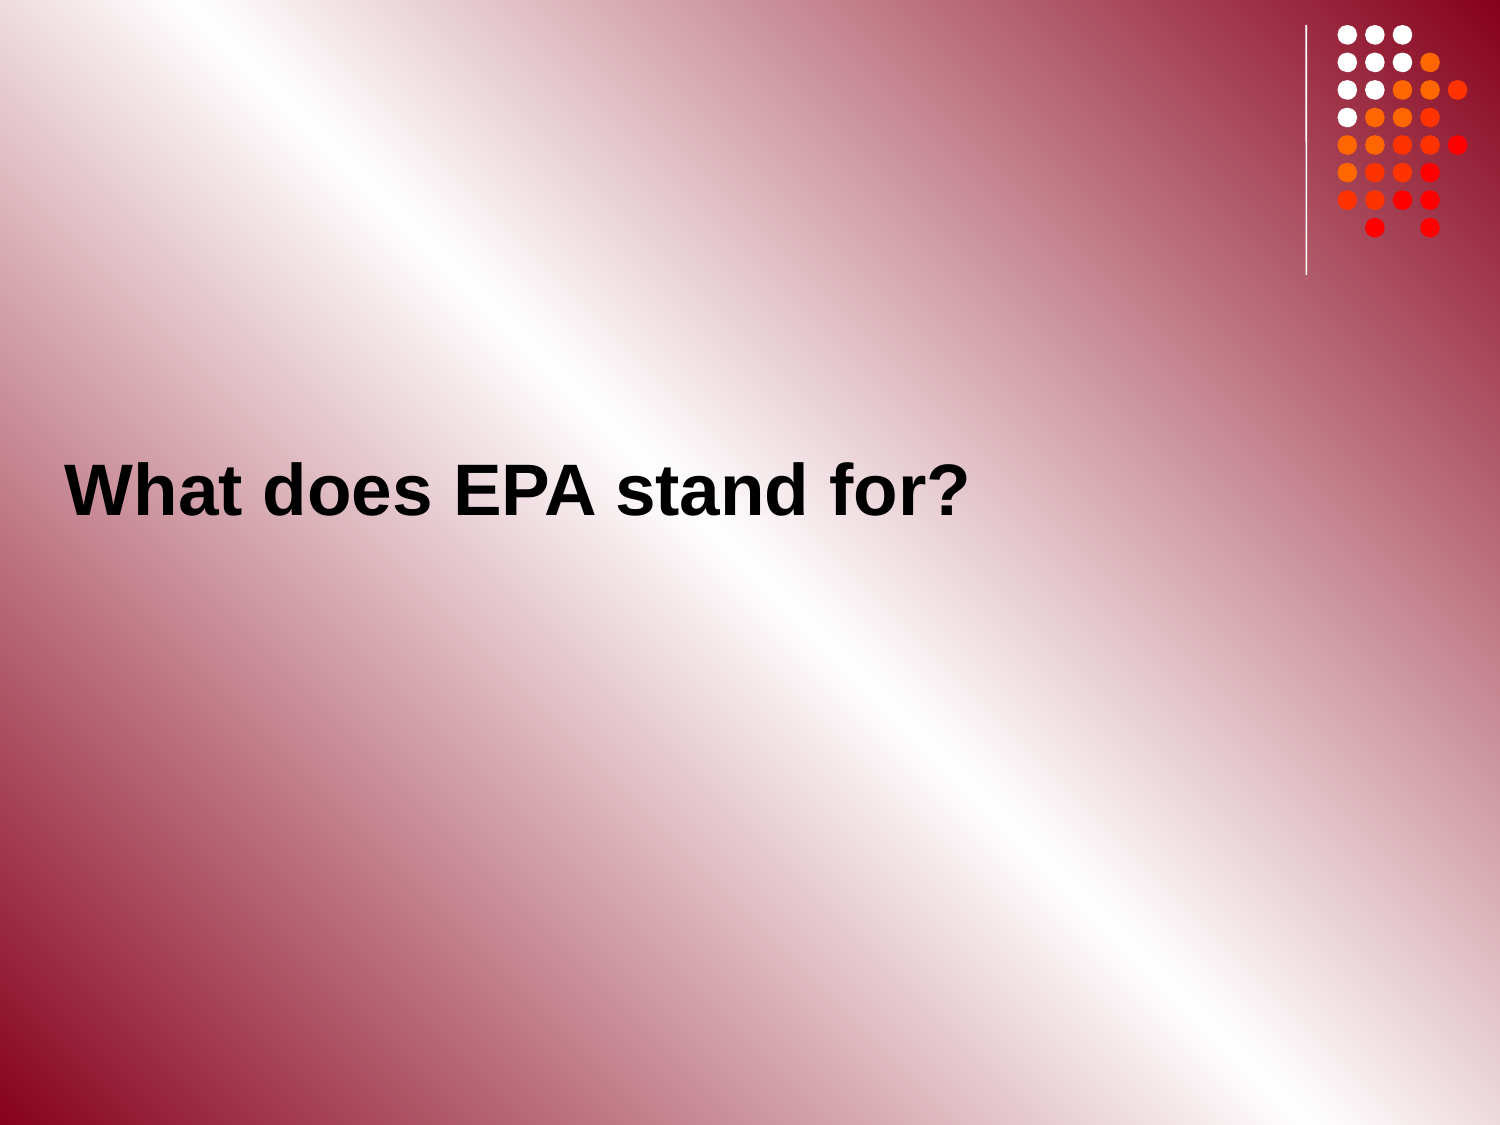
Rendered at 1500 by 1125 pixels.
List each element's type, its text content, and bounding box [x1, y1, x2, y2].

text_box What does EPA stand for? [50, 587, 1425, 800]
